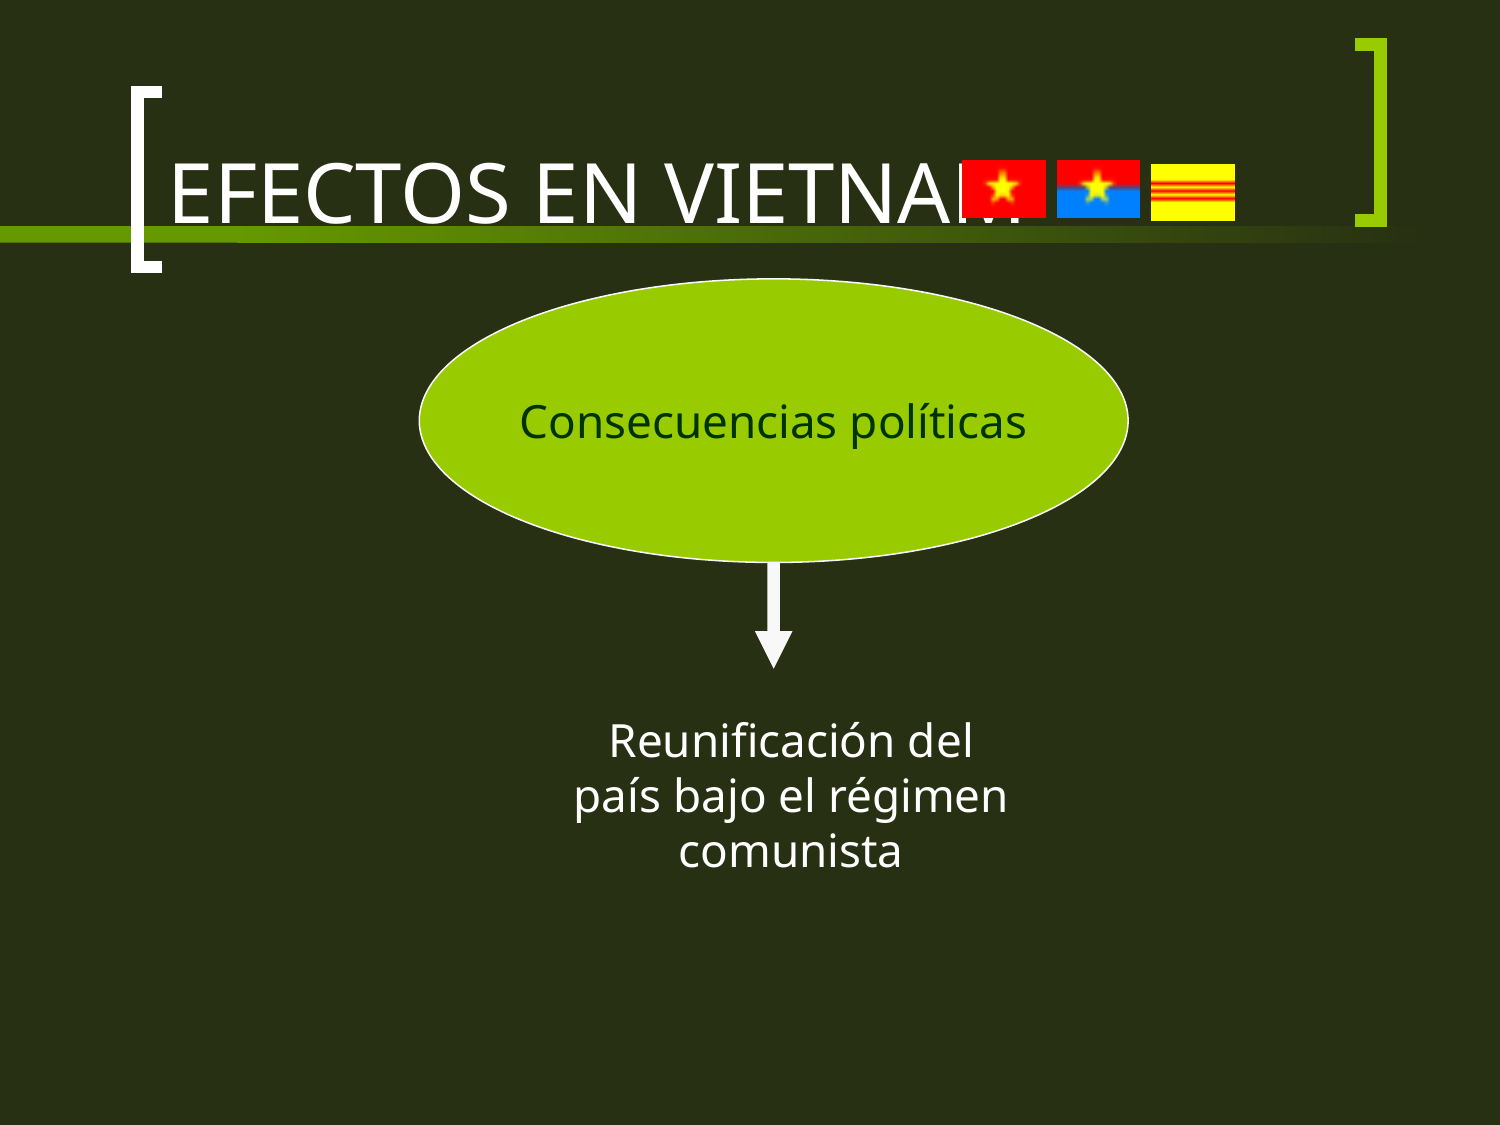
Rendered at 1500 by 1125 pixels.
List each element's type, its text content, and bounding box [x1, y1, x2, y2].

title EFECTOS EN VIETNAM [152, 15, 1328, 248]
text_box [767, 562, 780, 669]
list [1151, 164, 1235, 222]
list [1056, 160, 1140, 218]
text_box Reunificación del país bajo el régimen comunista [549, 704, 1034, 884]
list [962, 160, 1046, 218]
text_box Consecuencias políticas [419, 278, 1129, 563]
